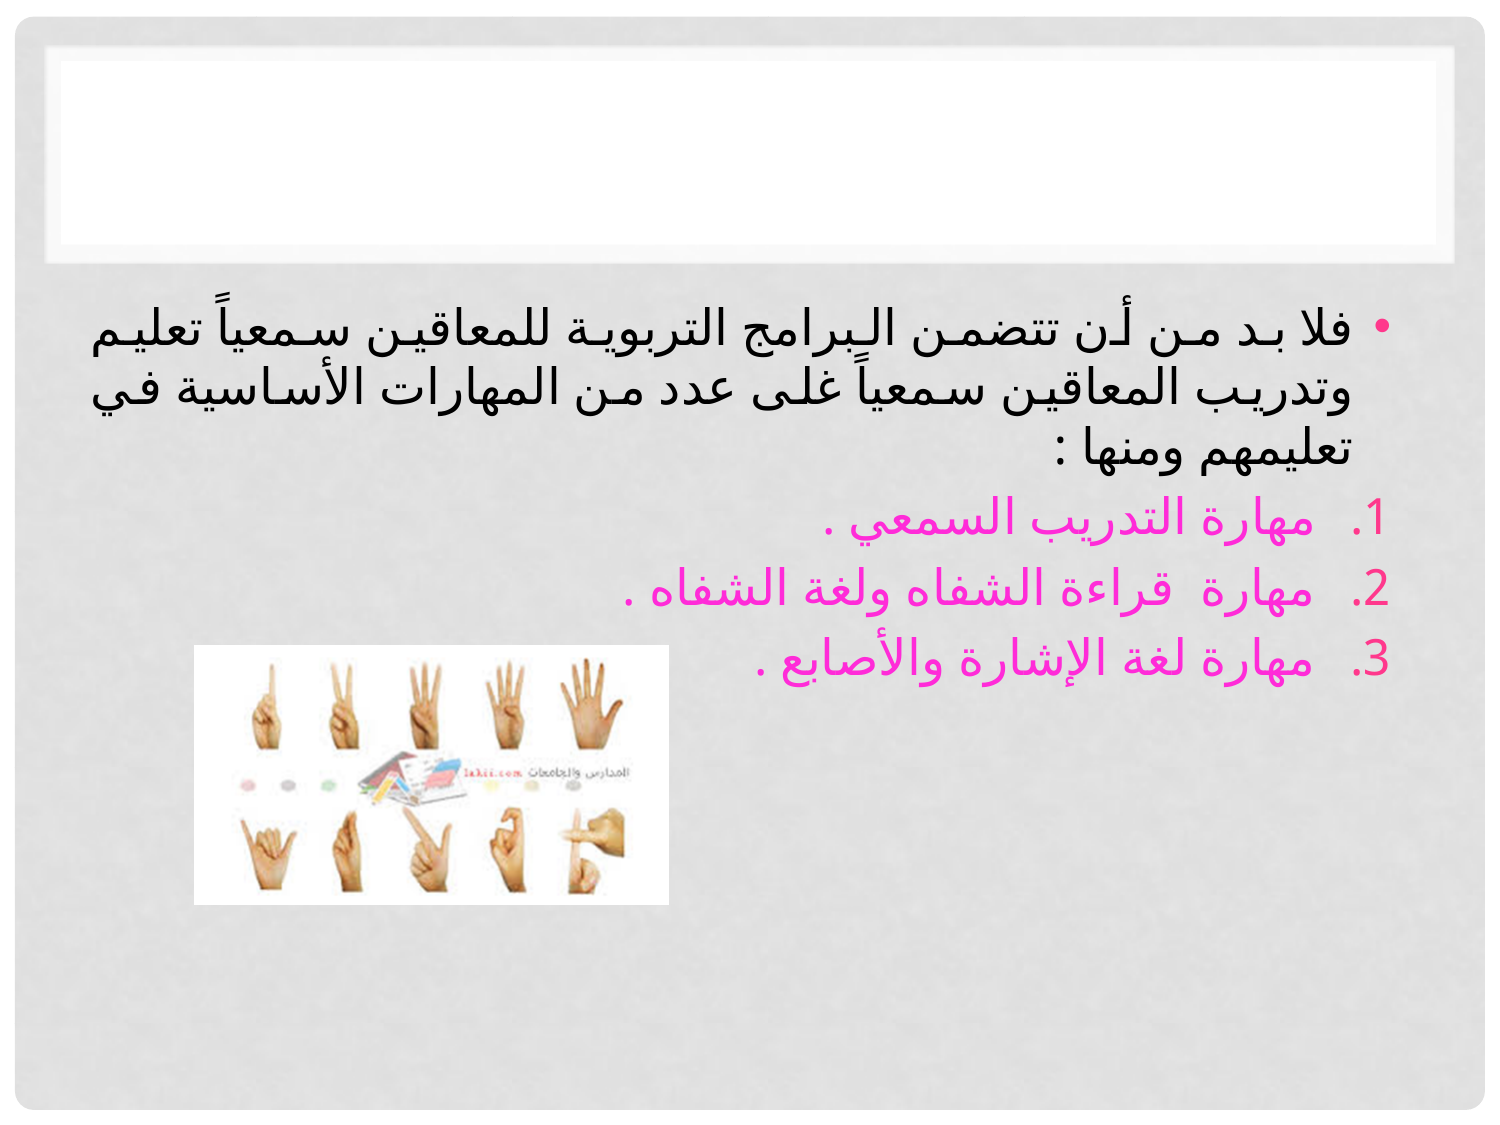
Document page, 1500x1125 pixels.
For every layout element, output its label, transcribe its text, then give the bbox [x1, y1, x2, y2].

picture [194, 644, 669, 905]
list فلا بد من أن تتضمن البرامج التربوية للمعاقين سمعياً تعليم وتدريب المعاقين سمعياً غلى عدد من المهارات الأساسية في تعليمهم ومنها : مهارة التدريب السمعي . مهارة قراءة الشفاه ولغة الشفاه . مهارة لغة الإشارة والأصابع . [75, 287, 1425, 1005]
